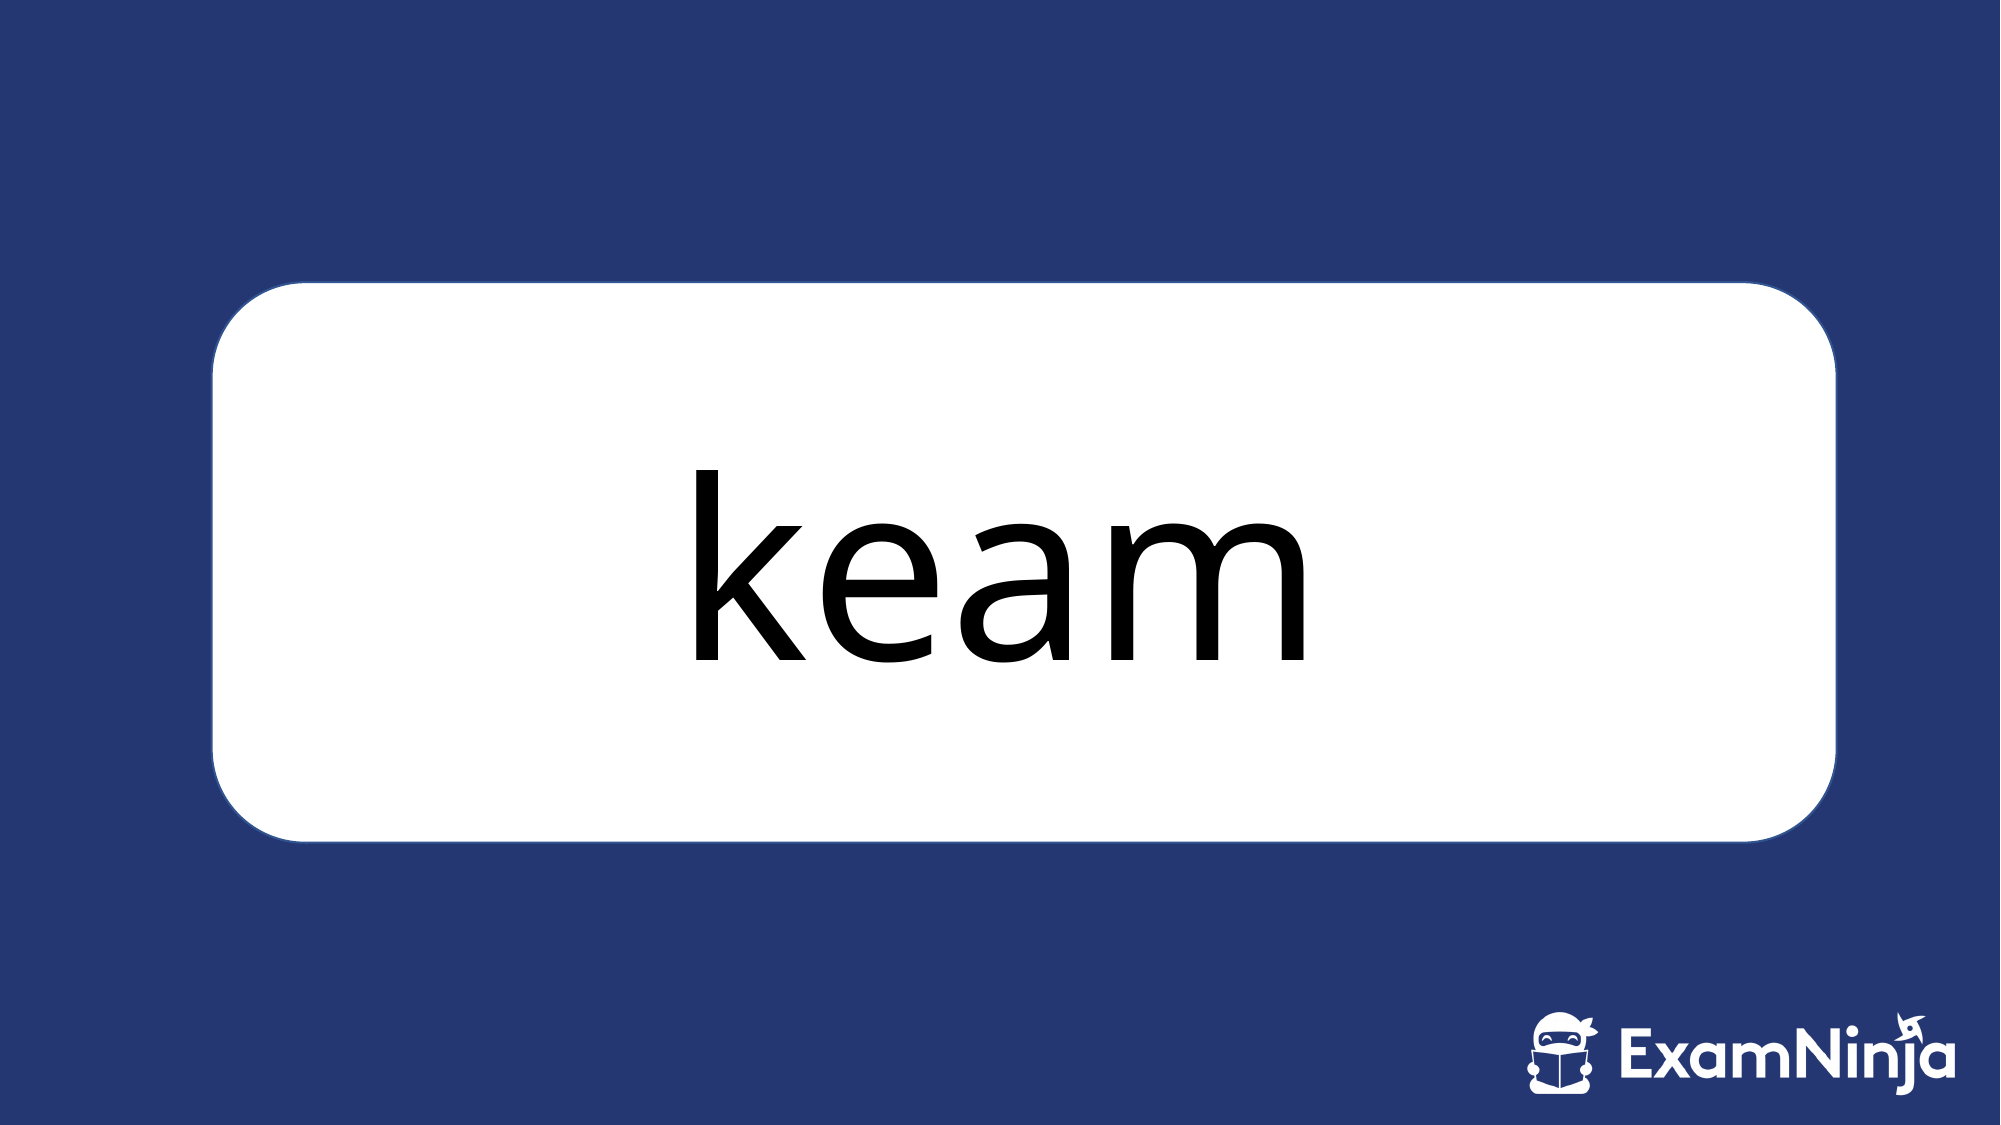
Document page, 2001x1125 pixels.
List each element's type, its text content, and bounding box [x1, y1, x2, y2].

picture [1501, 1003, 1979, 1102]
text_box keam [143, 403, 1857, 719]
text_box [210, 719, 1838, 844]
text_box [210, 281, 1838, 403]
